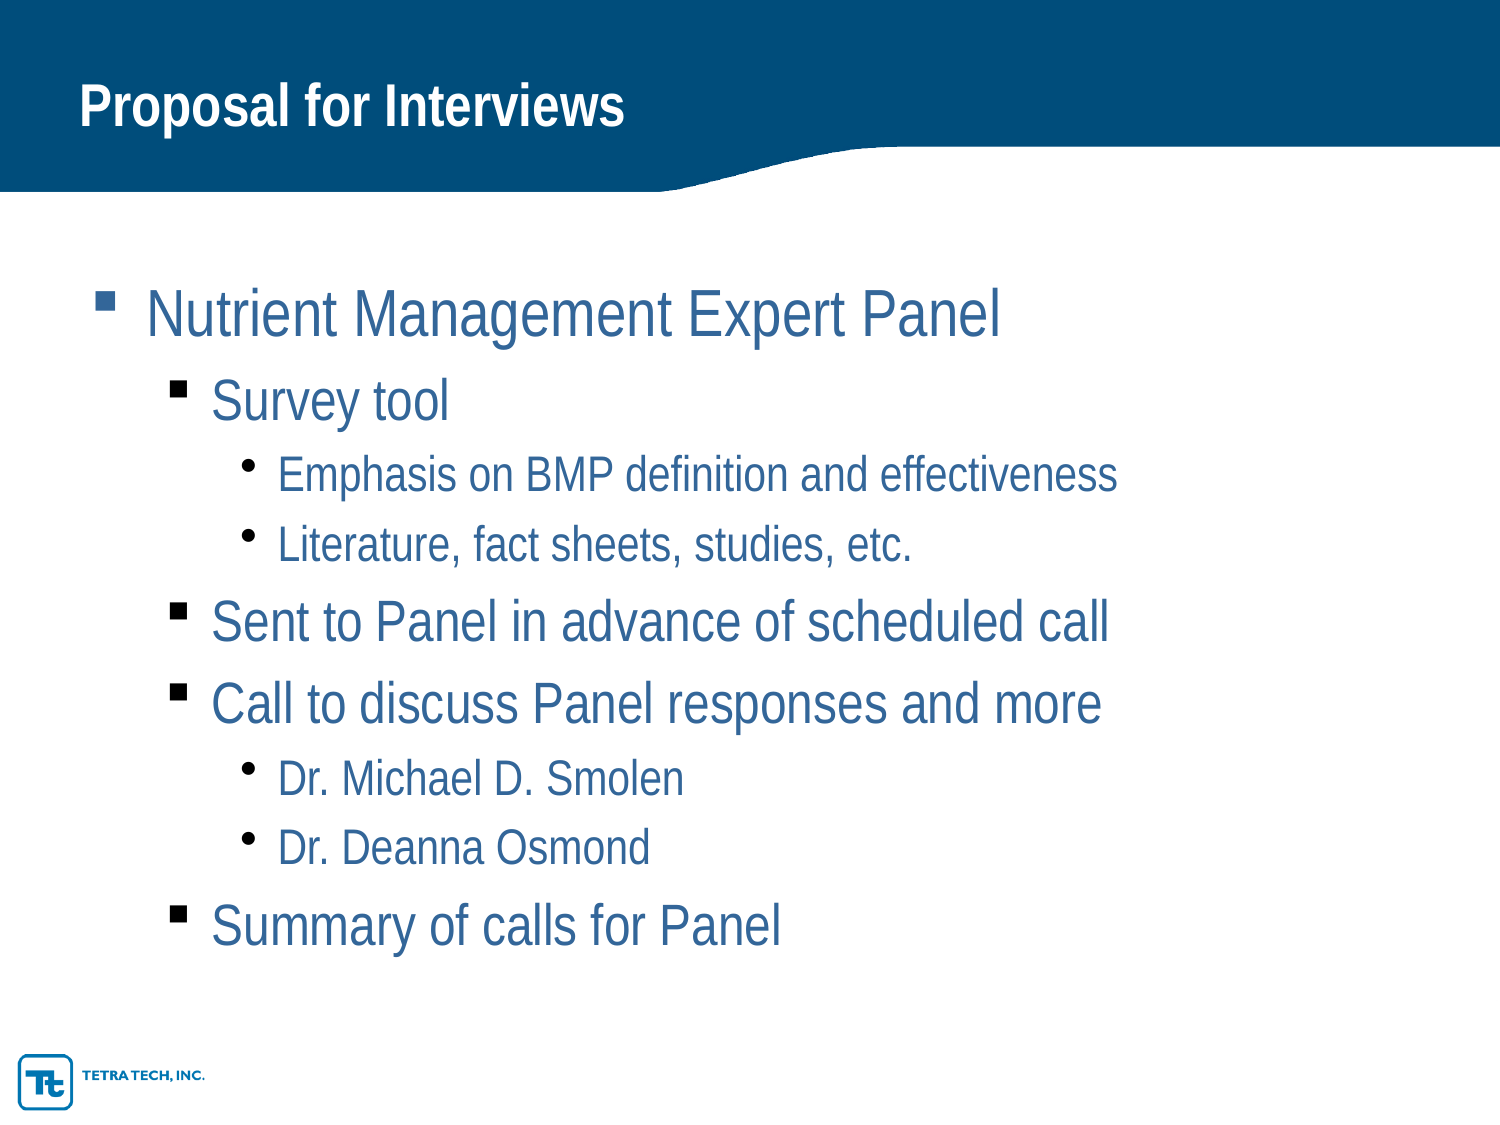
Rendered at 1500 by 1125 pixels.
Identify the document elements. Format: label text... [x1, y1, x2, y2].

list Nutrient Management Expert Panel Survey tool Emphasis on BMP definition and effectiveness Literature, fact sheets, studies, etc. Sent to Panel in advance of scheduled call Call to discuss Panel responses and more Dr. Michael D. Smolen Dr. Deanna Osmond Summary of calls for Panel [74, 262, 1426, 1006]
picture [16, 1050, 205, 1114]
picture [0, 0, 1500, 1000]
title Proposal for Interviews [63, 34, 1359, 171]
